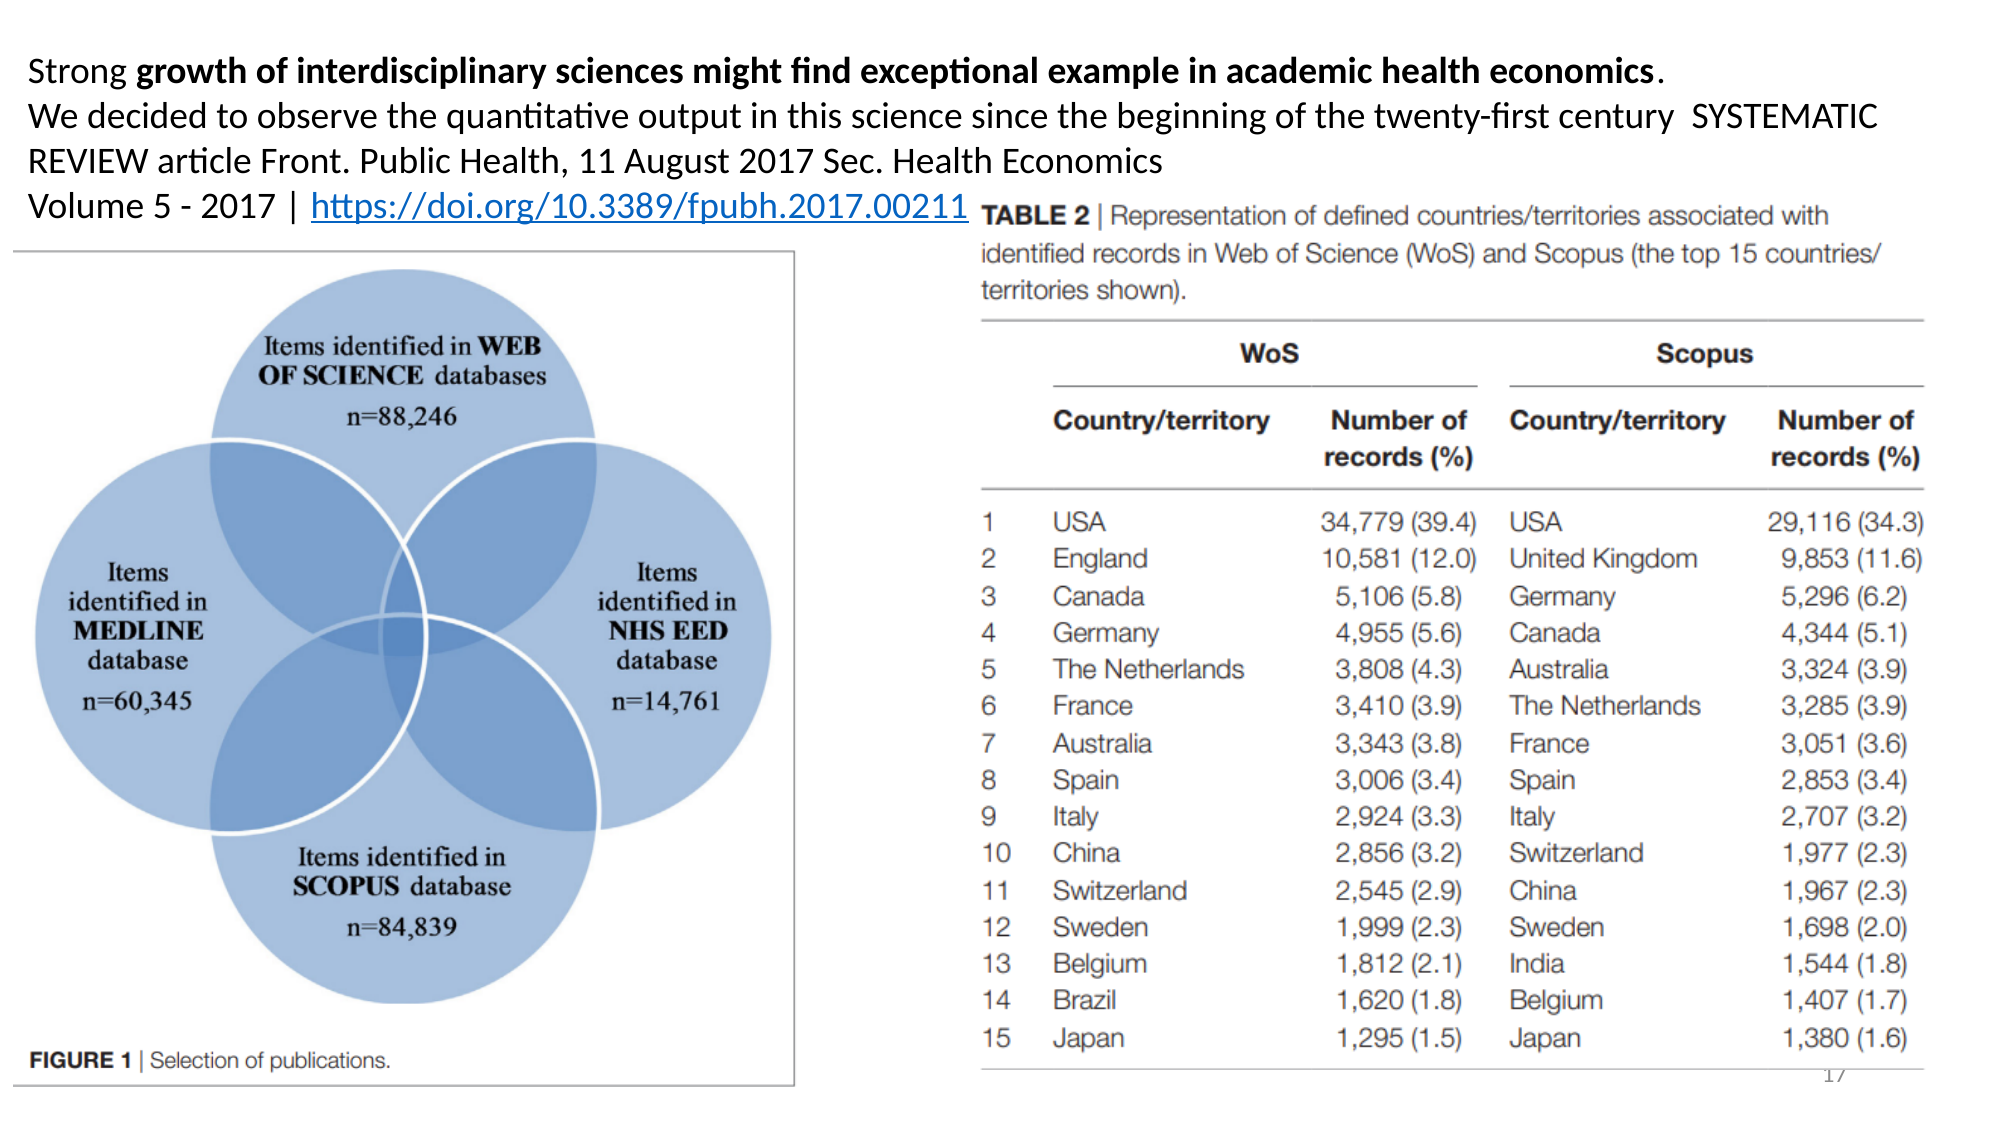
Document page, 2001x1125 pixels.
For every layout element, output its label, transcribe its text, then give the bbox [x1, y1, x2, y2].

picture [13, 219, 805, 1092]
slide_number 17 [1412, 1070, 1863, 1103]
text_box Strong growth of interdisciplinary sciences might find exceptional example in academic health economics. We decided to observe the quantitative output in this science since the beginning of the twenty-first century SYSTEMATIC REVIEW article Front. Public Health, 11 August 2017 Sec. Health Economics Volume 5 - 2017 | https://doi.org/10.3389/fpubh.2017.00211 [13, 38, 1902, 279]
picture [979, 190, 1939, 1070]
